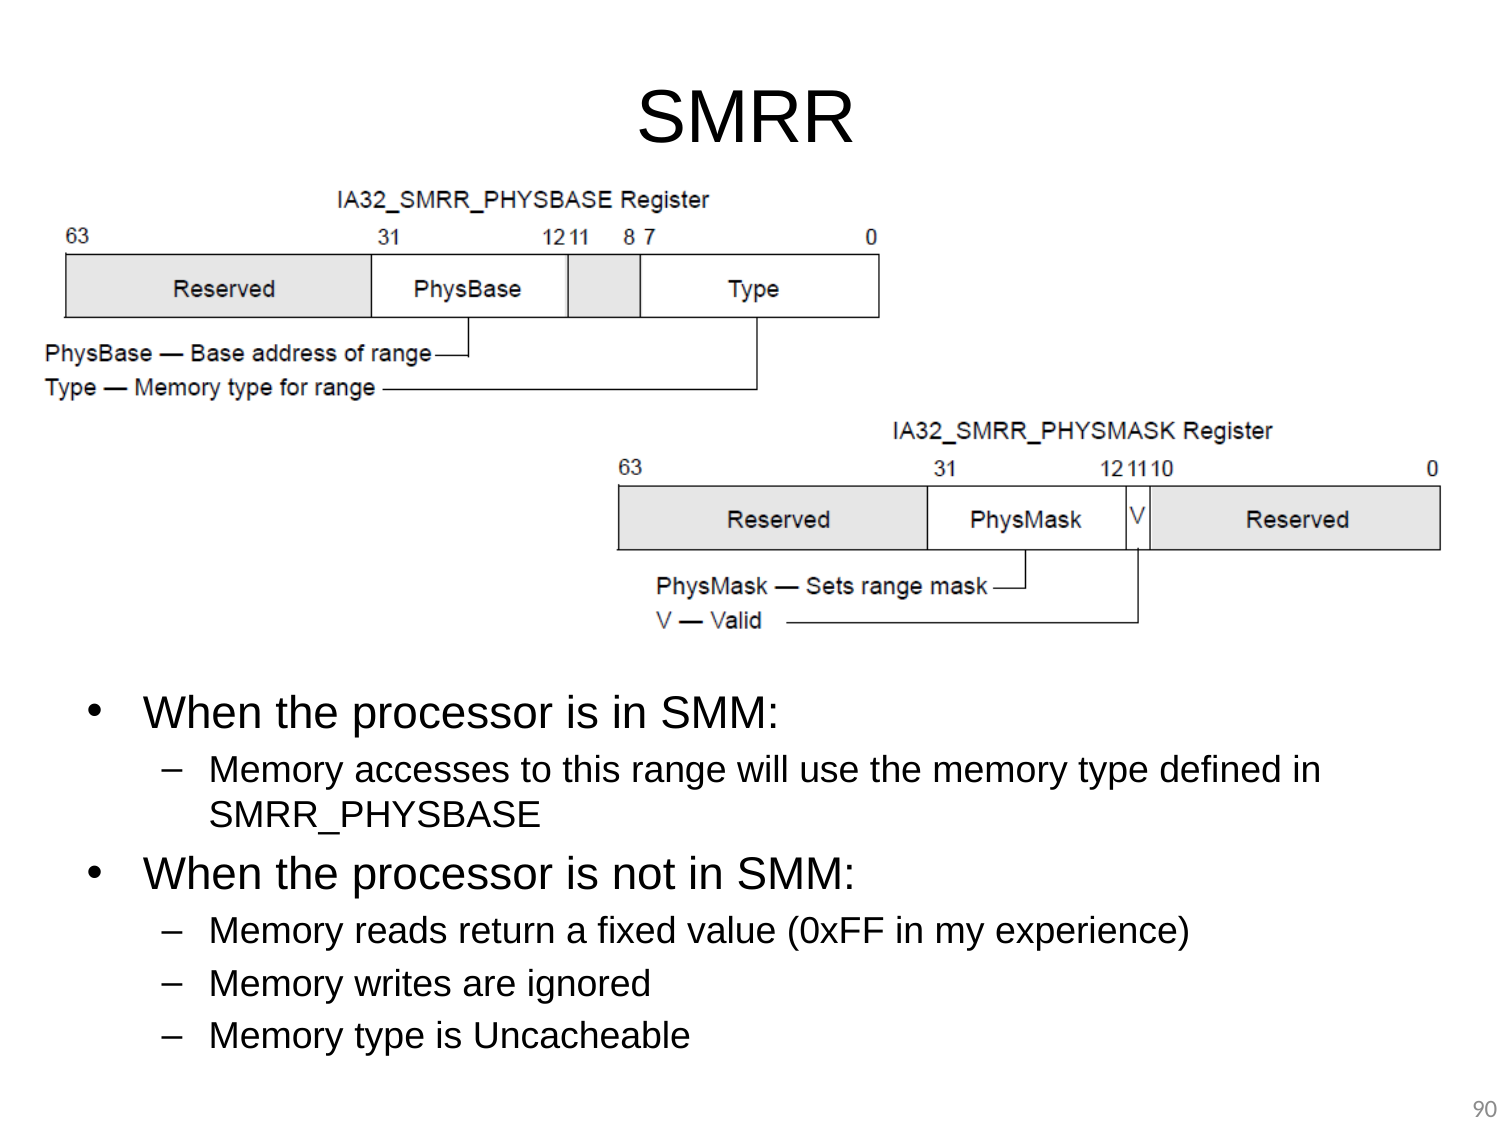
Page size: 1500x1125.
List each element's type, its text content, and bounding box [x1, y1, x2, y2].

slide_number 90 [1162, 1077, 1500, 1125]
list When the processor is in SMM: Memory accesses to this range will use the memory type defined in SMRR_PHYSBASE When the processor is not in SMM: Memory reads return a fixed value (0xFF in my experience) Memory writes are ignored Memory type is Uncacheable [71, 675, 1422, 1088]
title SMRR [71, 24, 1422, 200]
picture [24, 170, 1466, 641]
